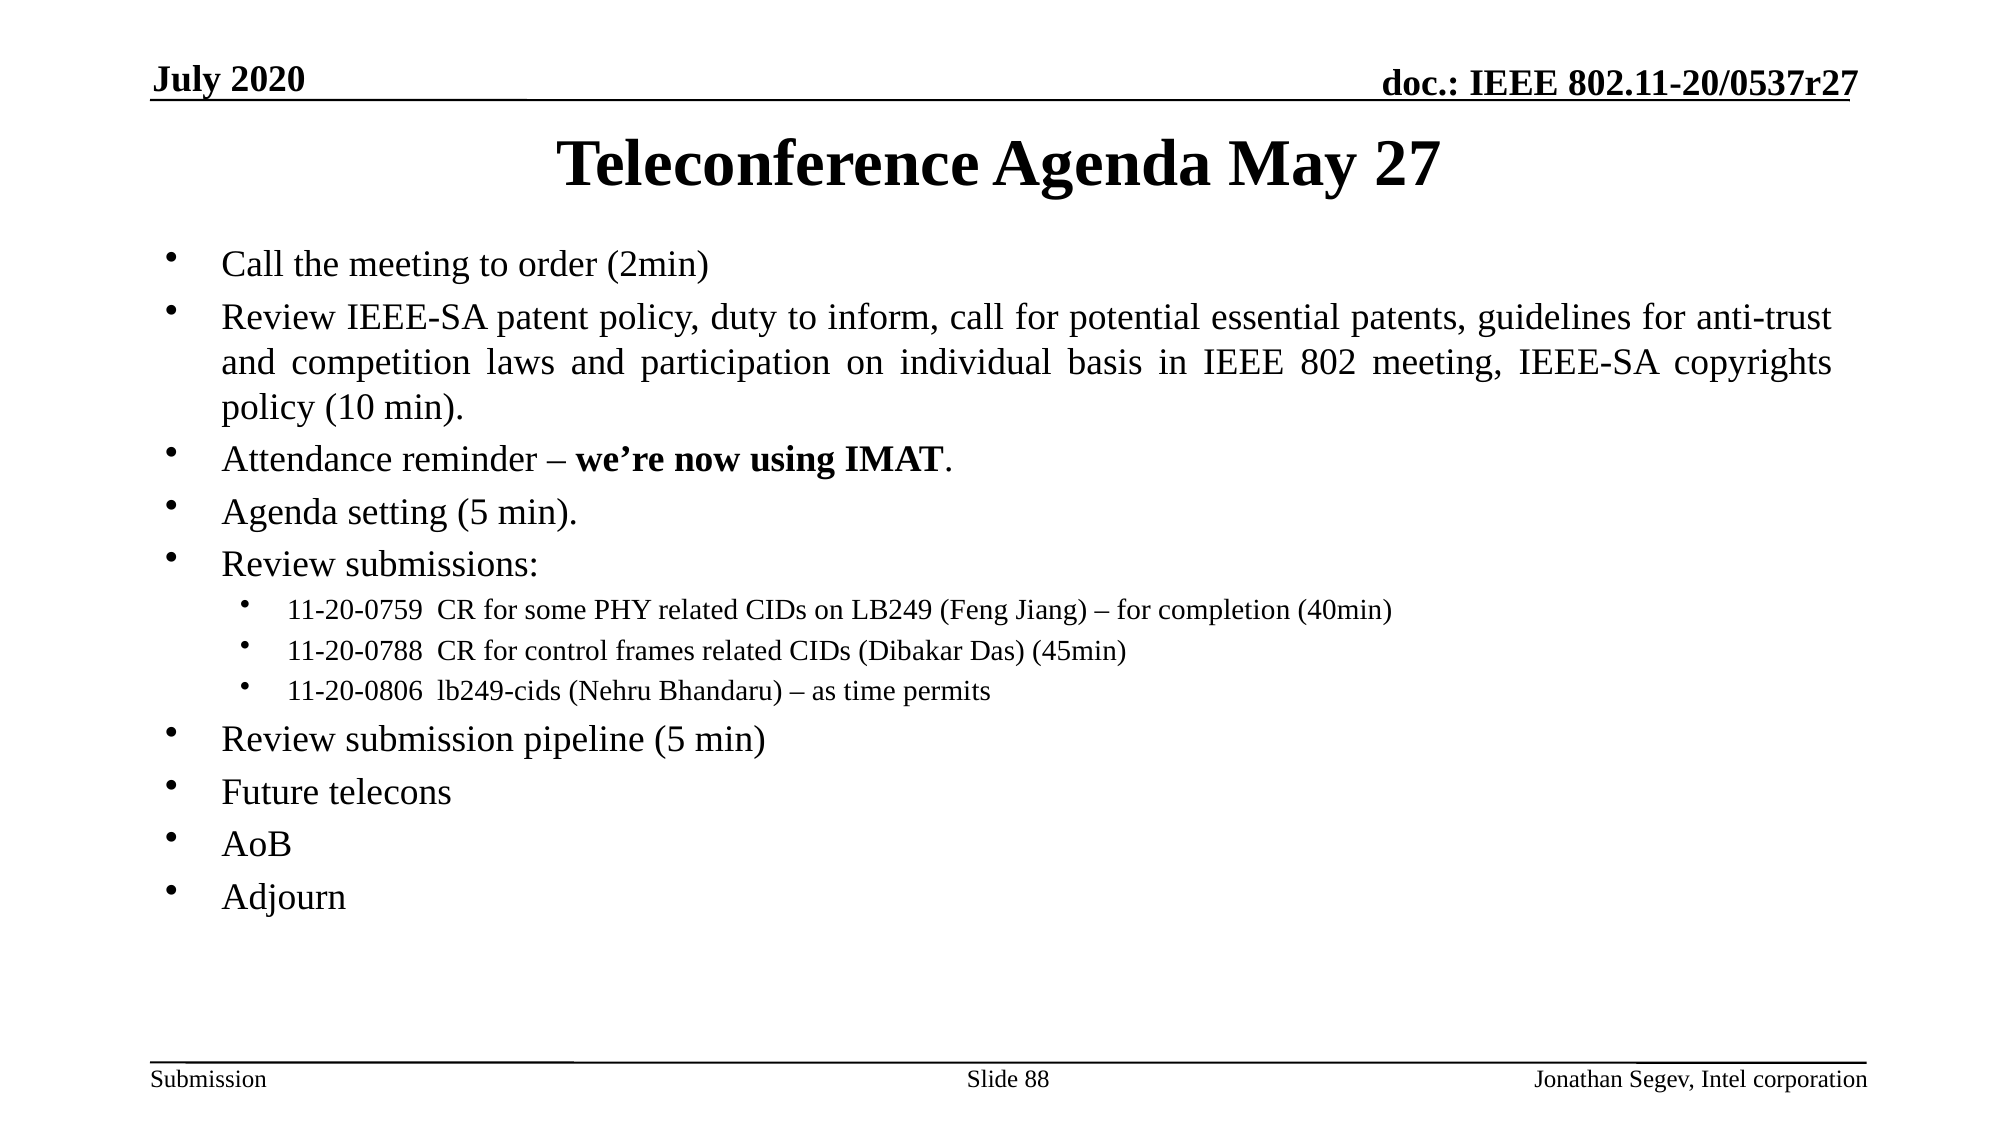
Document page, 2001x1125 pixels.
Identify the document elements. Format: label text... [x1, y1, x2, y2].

slide_number Slide 88 [950, 1061, 1067, 1123]
footer Jonathan Segev, Intel corporation [1171, 1061, 1869, 1093]
list Call the meeting to order (2min) Review IEEE-SA patent policy, duty to inform, call for potential essential patents, guidelines for anti-trust and competition laws and participation on individual basis in IEEE 802 meeting, IEEE-SA copyrights policy (10 min). Attendance reminder – we’re now using IMAT. Agenda setting (5 min). Review submissions: 11-20-0759 CR for some PHY related CIDs on LB249 (Feng Jiang) – for completion (40min) 11-20-0788 CR for control frames related CIDs (Dibakar Das) (45min) 11-20-0806 lb249-cids (Nehru Bhandaru) – as time permits Review submission pipeline (5 min) Future telecons AoB Adjourn [149, 231, 1850, 1000]
title Teleconference Agenda May 27 [149, 112, 1850, 205]
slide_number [152, 54, 563, 100]
